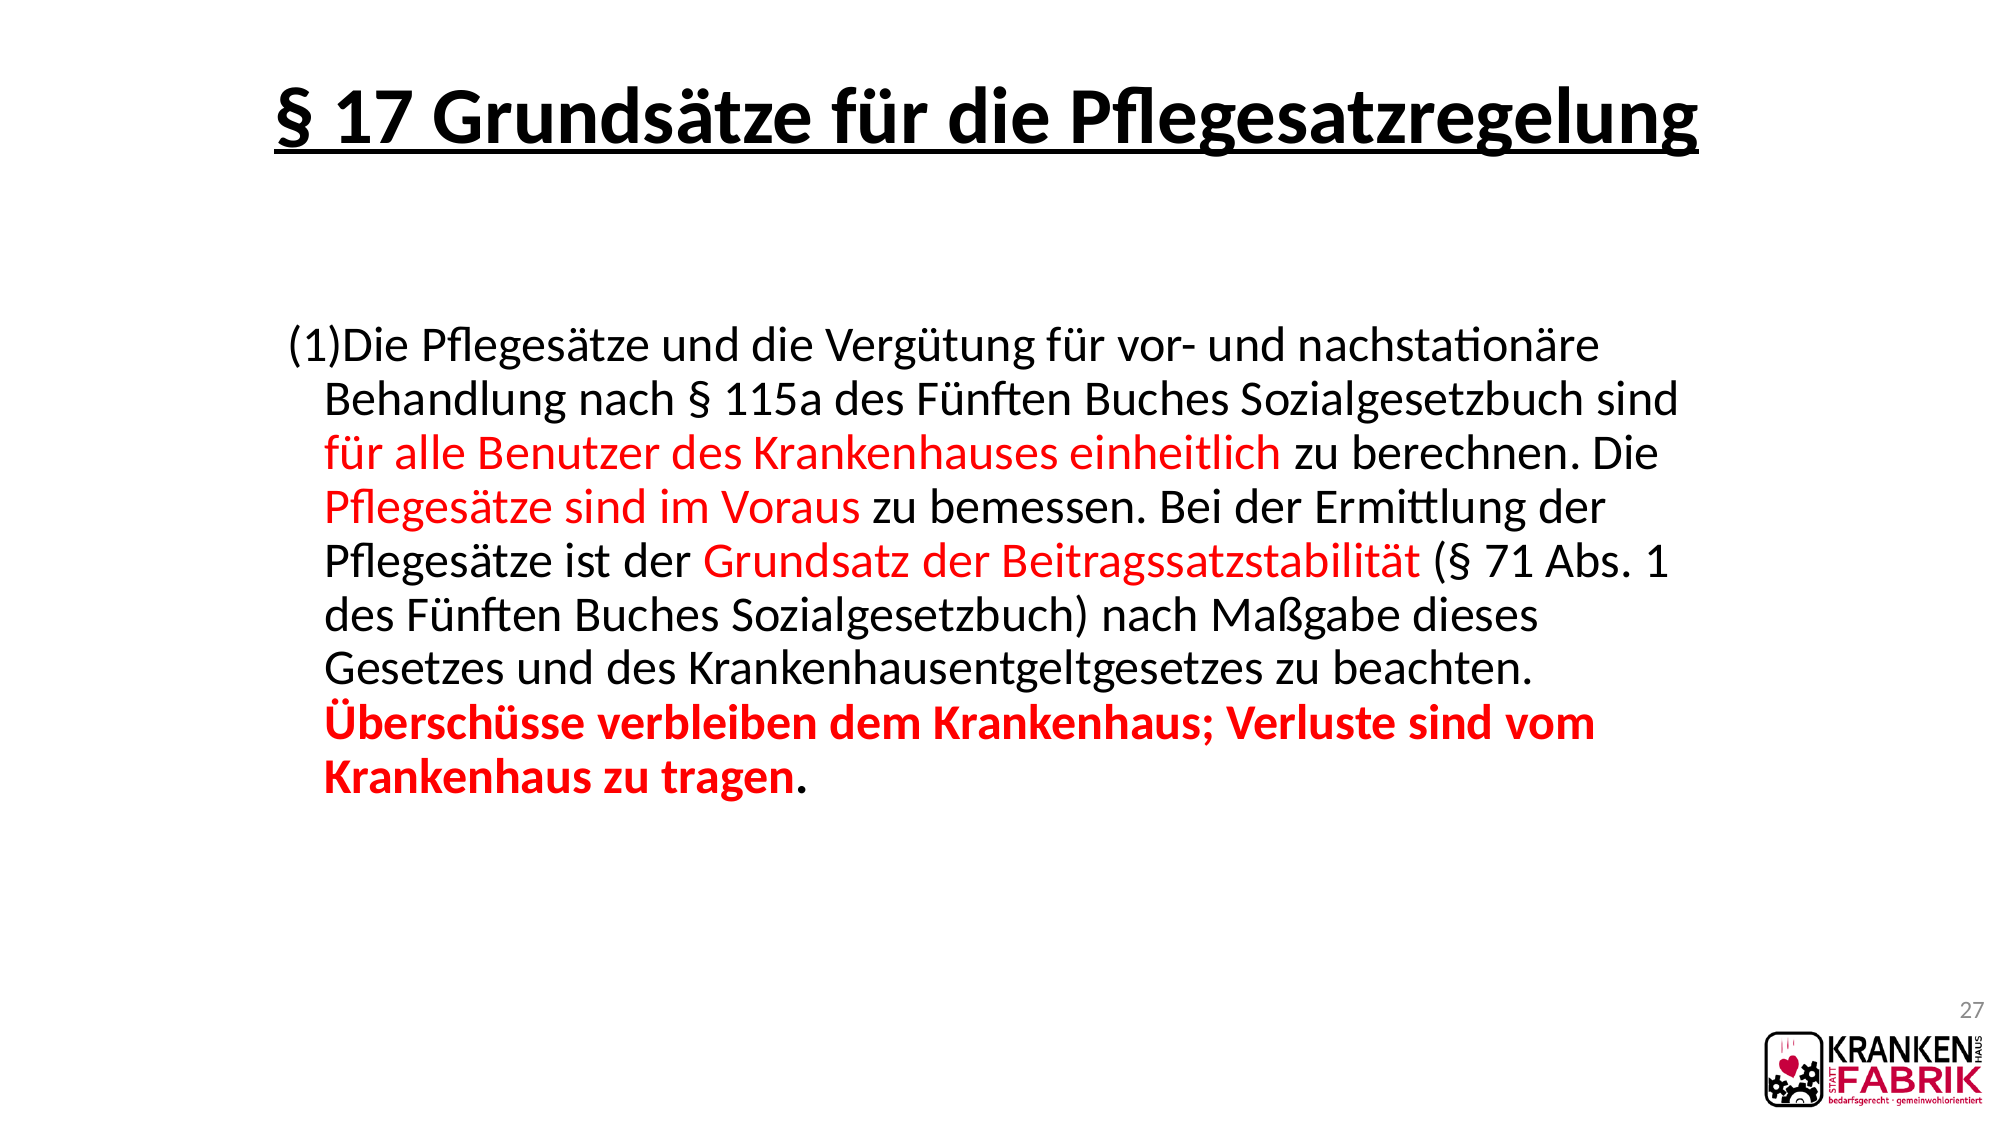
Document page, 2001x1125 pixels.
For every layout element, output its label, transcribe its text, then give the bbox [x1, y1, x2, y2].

slide_number 27 [1550, 979, 2000, 1039]
title § 17 Grundsätze für die Pflegesatzregelung [247, 23, 1726, 212]
list Die Pflegesätze und die Vergütung für vor- und nachstationäre Behandlung nach § 115a des Fünften Buches Sozialgesetzbuch sind für alle Benutzer des Krankenhauses einheitlich zu berechnen. Die Pflegesätze sind im Voraus zu bemessen. Bei der Ermittlung der Pflegesätze ist der Grundsatz der Beitragssatzstabilität (§ 71 Abs. 1 des Fünften Buches Sozialgesetzbuch) nach Maßgabe dieses Gesetzes und des Krankenhausentgeltgesetzes zu beachten. Überschüsse verbleiben dem Krankenhaus; Verluste sind vom Krankenhaus zu tragen. [272, 310, 1702, 1125]
picture [1746, 1039, 2000, 1125]
